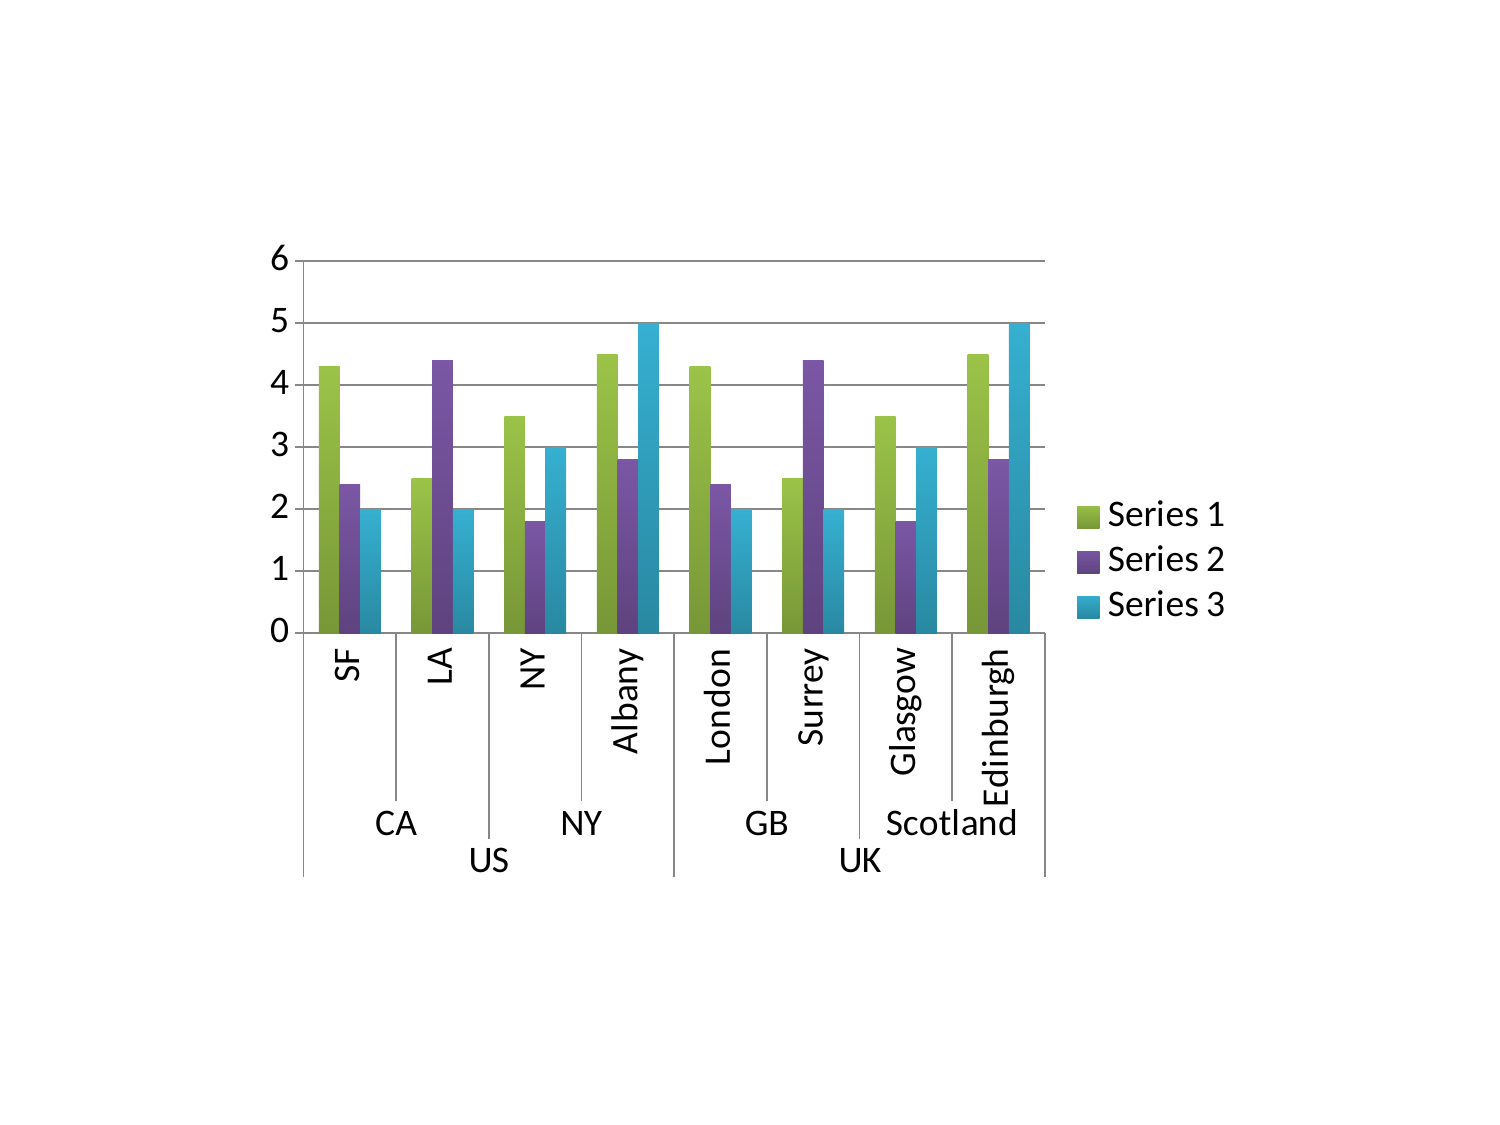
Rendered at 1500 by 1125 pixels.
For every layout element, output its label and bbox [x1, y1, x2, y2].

chart [249, 228, 1251, 897]
